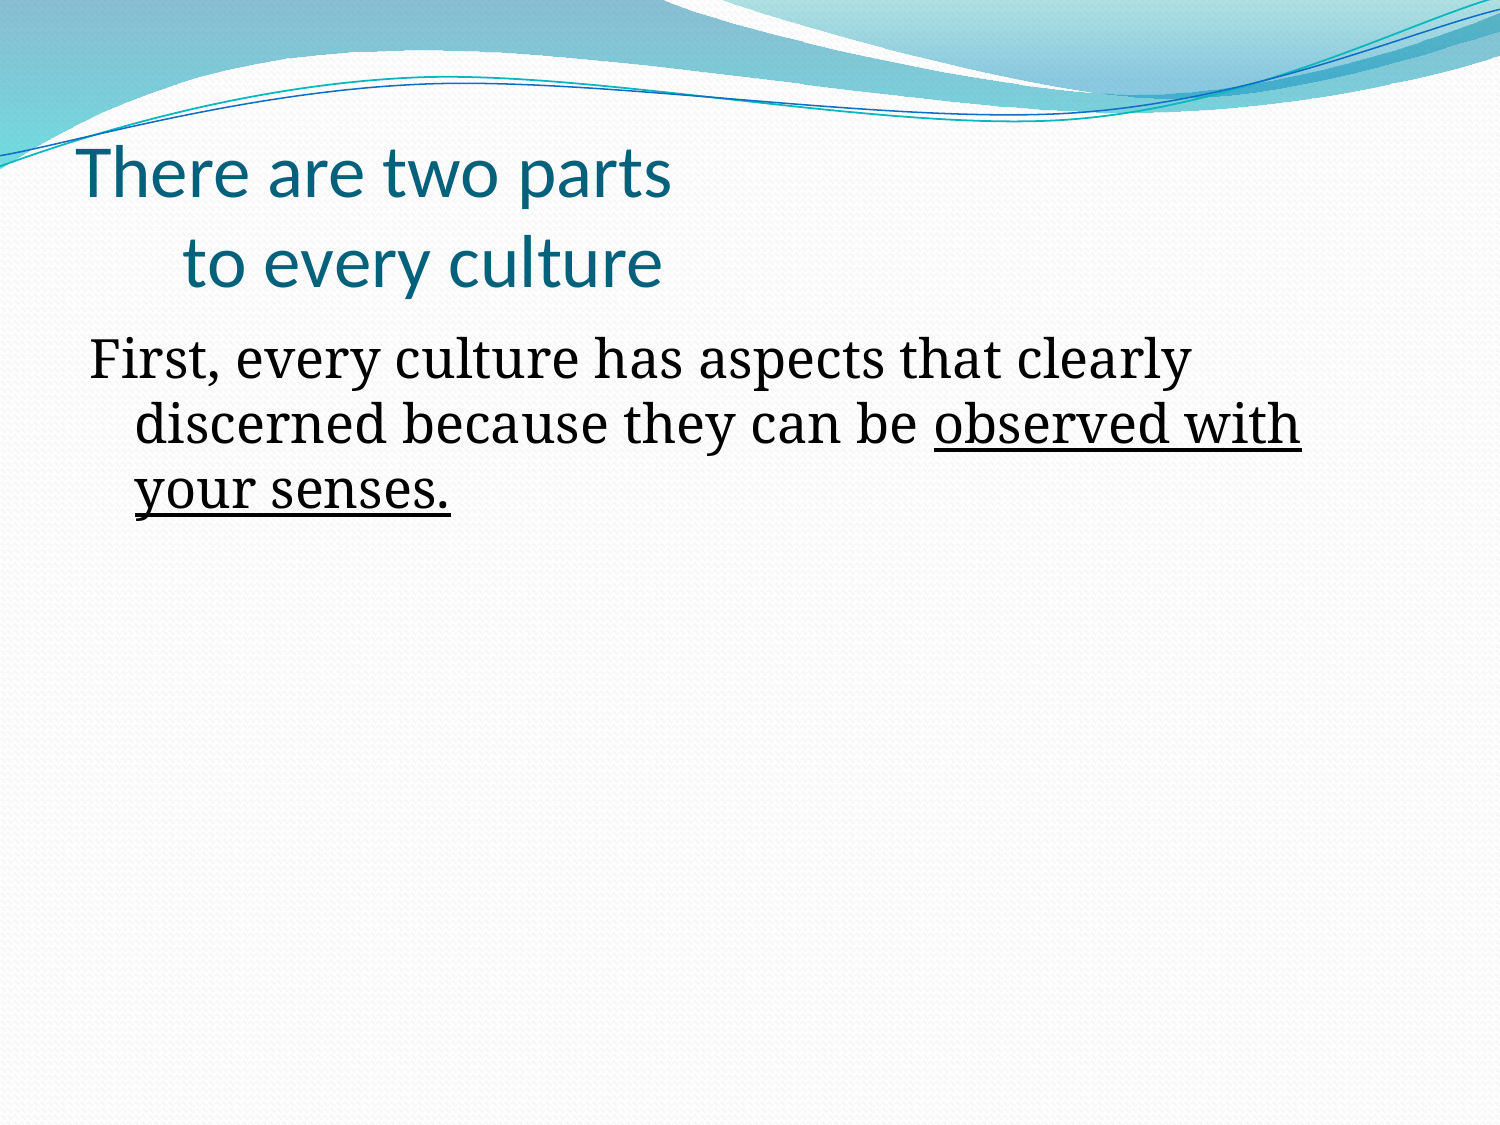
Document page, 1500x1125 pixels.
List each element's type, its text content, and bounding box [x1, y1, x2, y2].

list First, every culture has aspects that clearly discerned because they can be observed with your senses. [75, 317, 1425, 1038]
title There are two parts to every culture [75, 115, 1425, 303]
